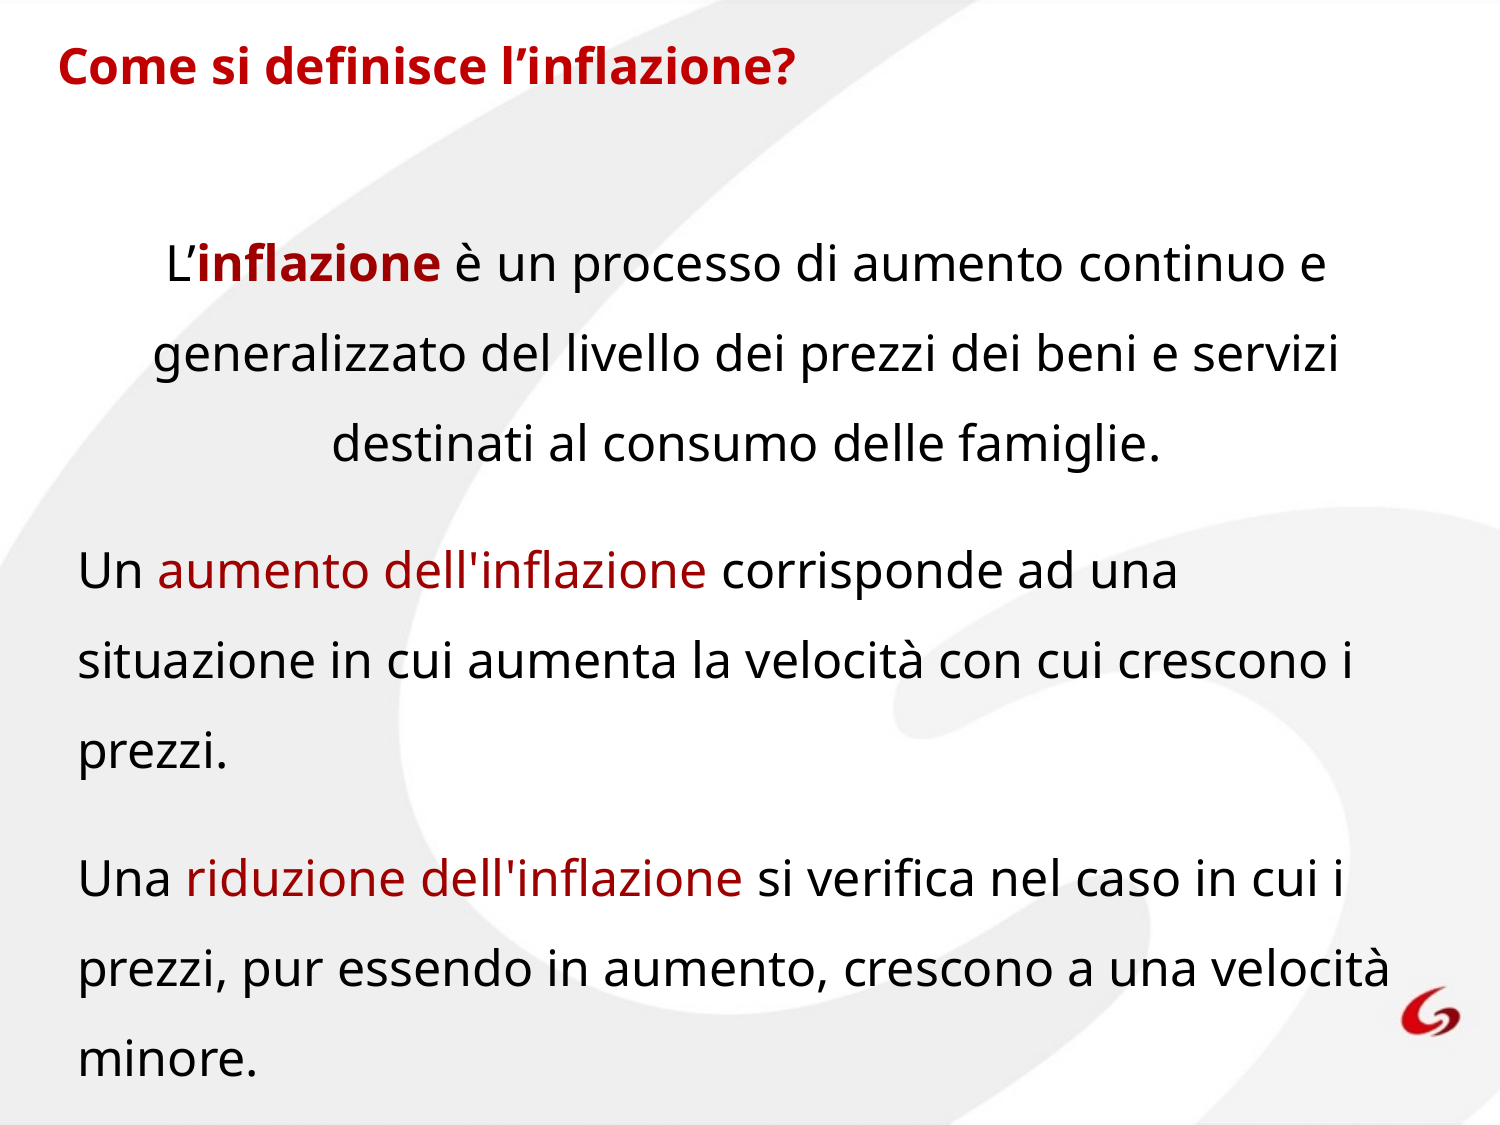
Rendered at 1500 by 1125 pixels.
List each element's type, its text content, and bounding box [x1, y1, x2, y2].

text_box L’inflazione è un processo di aumento continuo e generalizzato del livello dei prezzi dei beni e servizi destinati al consumo delle famiglie. Un aumento dell'inflazione corrisponde ad una situazione in cui aumenta la velocità con cui crescono i prezzi. Una riduzione dell'inflazione si verifica nel caso in cui i prezzi, pur essendo in aumento, crescono a una velocità minore. [62, 193, 1432, 1094]
text_box Come si definisce l’inflazione? [42, 27, 1398, 116]
picture [0, 0, 1500, 1125]
